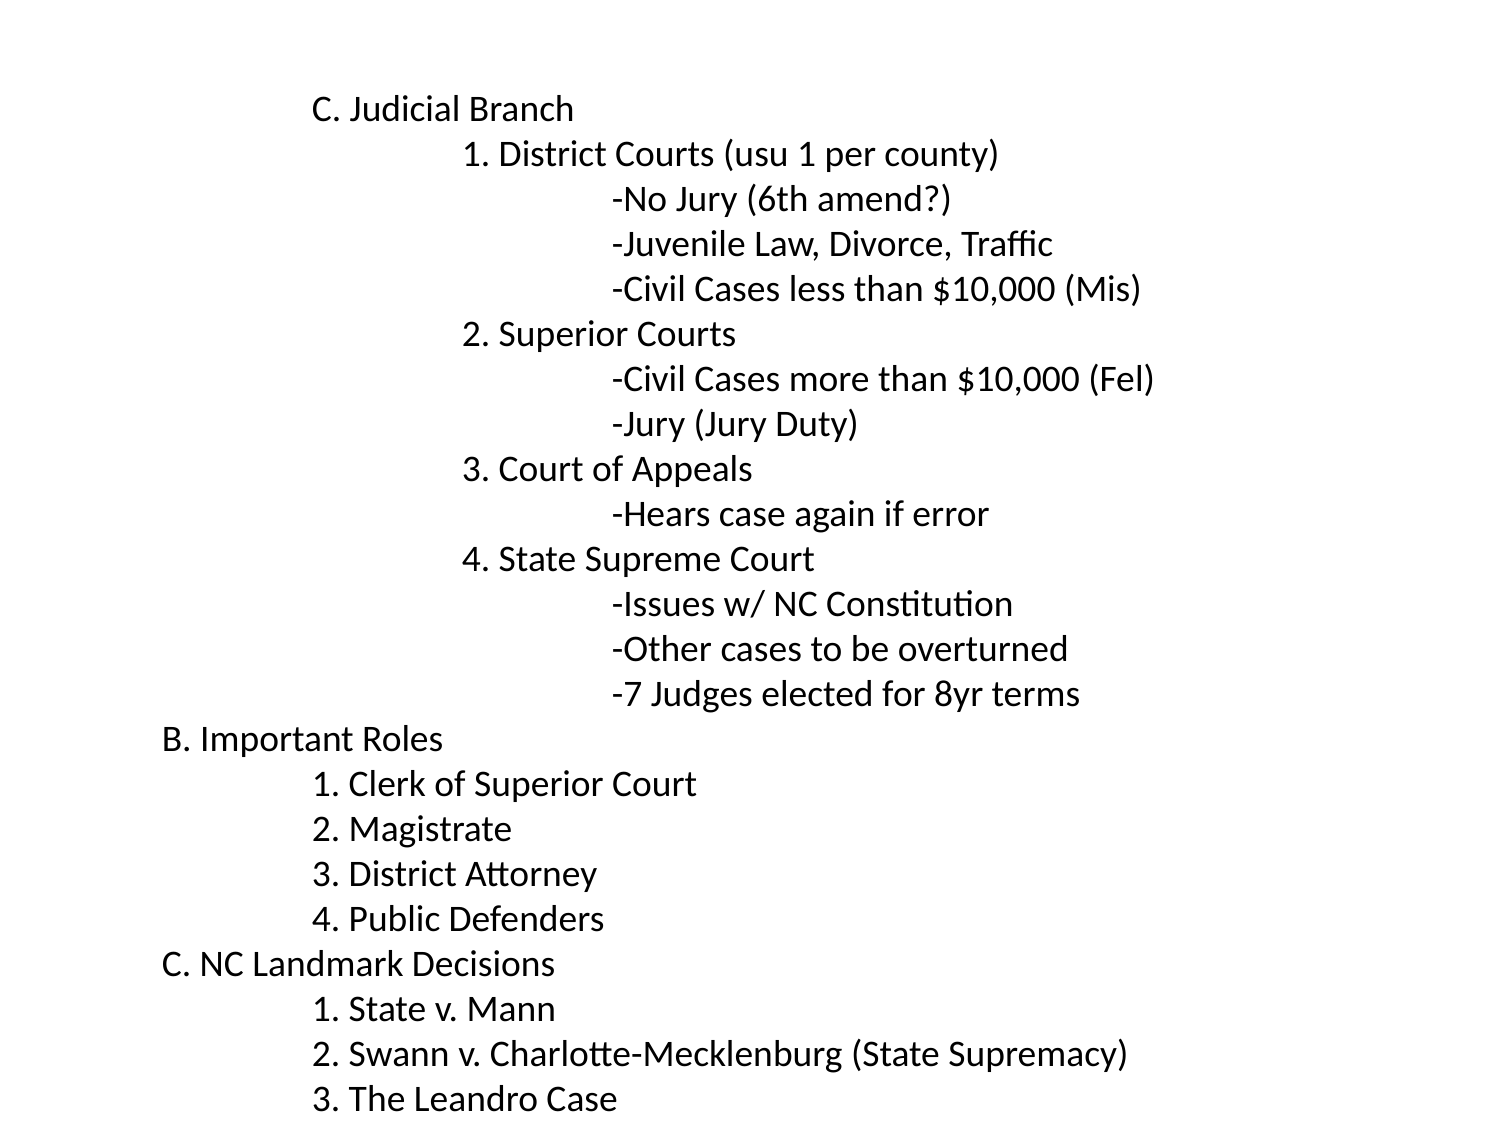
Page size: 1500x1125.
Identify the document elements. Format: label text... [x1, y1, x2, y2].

text_box C. Judicial Branch 1. District Courts (usu 1 per county) -No Jury (6th amend?) -Juvenile Law, Divorce, Traffic -Civil Cases less than $10,000 (Mis) 2. Superior Courts -Civil Cases more than $10,000 (Fel) -Jury (Jury Duty) 3. Court of Appeals -Hears case again if error 4. State Supreme Court -Issues w/ NC Constitution -Other cases to be overturned -7 Judges elected for 8yr terms B. Important Roles 1. Clerk of Superior Court 2. Magistrate 3. District Attorney 4. Public Defenders C. NC Landmark Decisions 1. State v. Mann 2. Swann v. Charlotte-Mecklenburg (State Supremacy) 3. The Leandro Case [147, 76, 1375, 1125]
